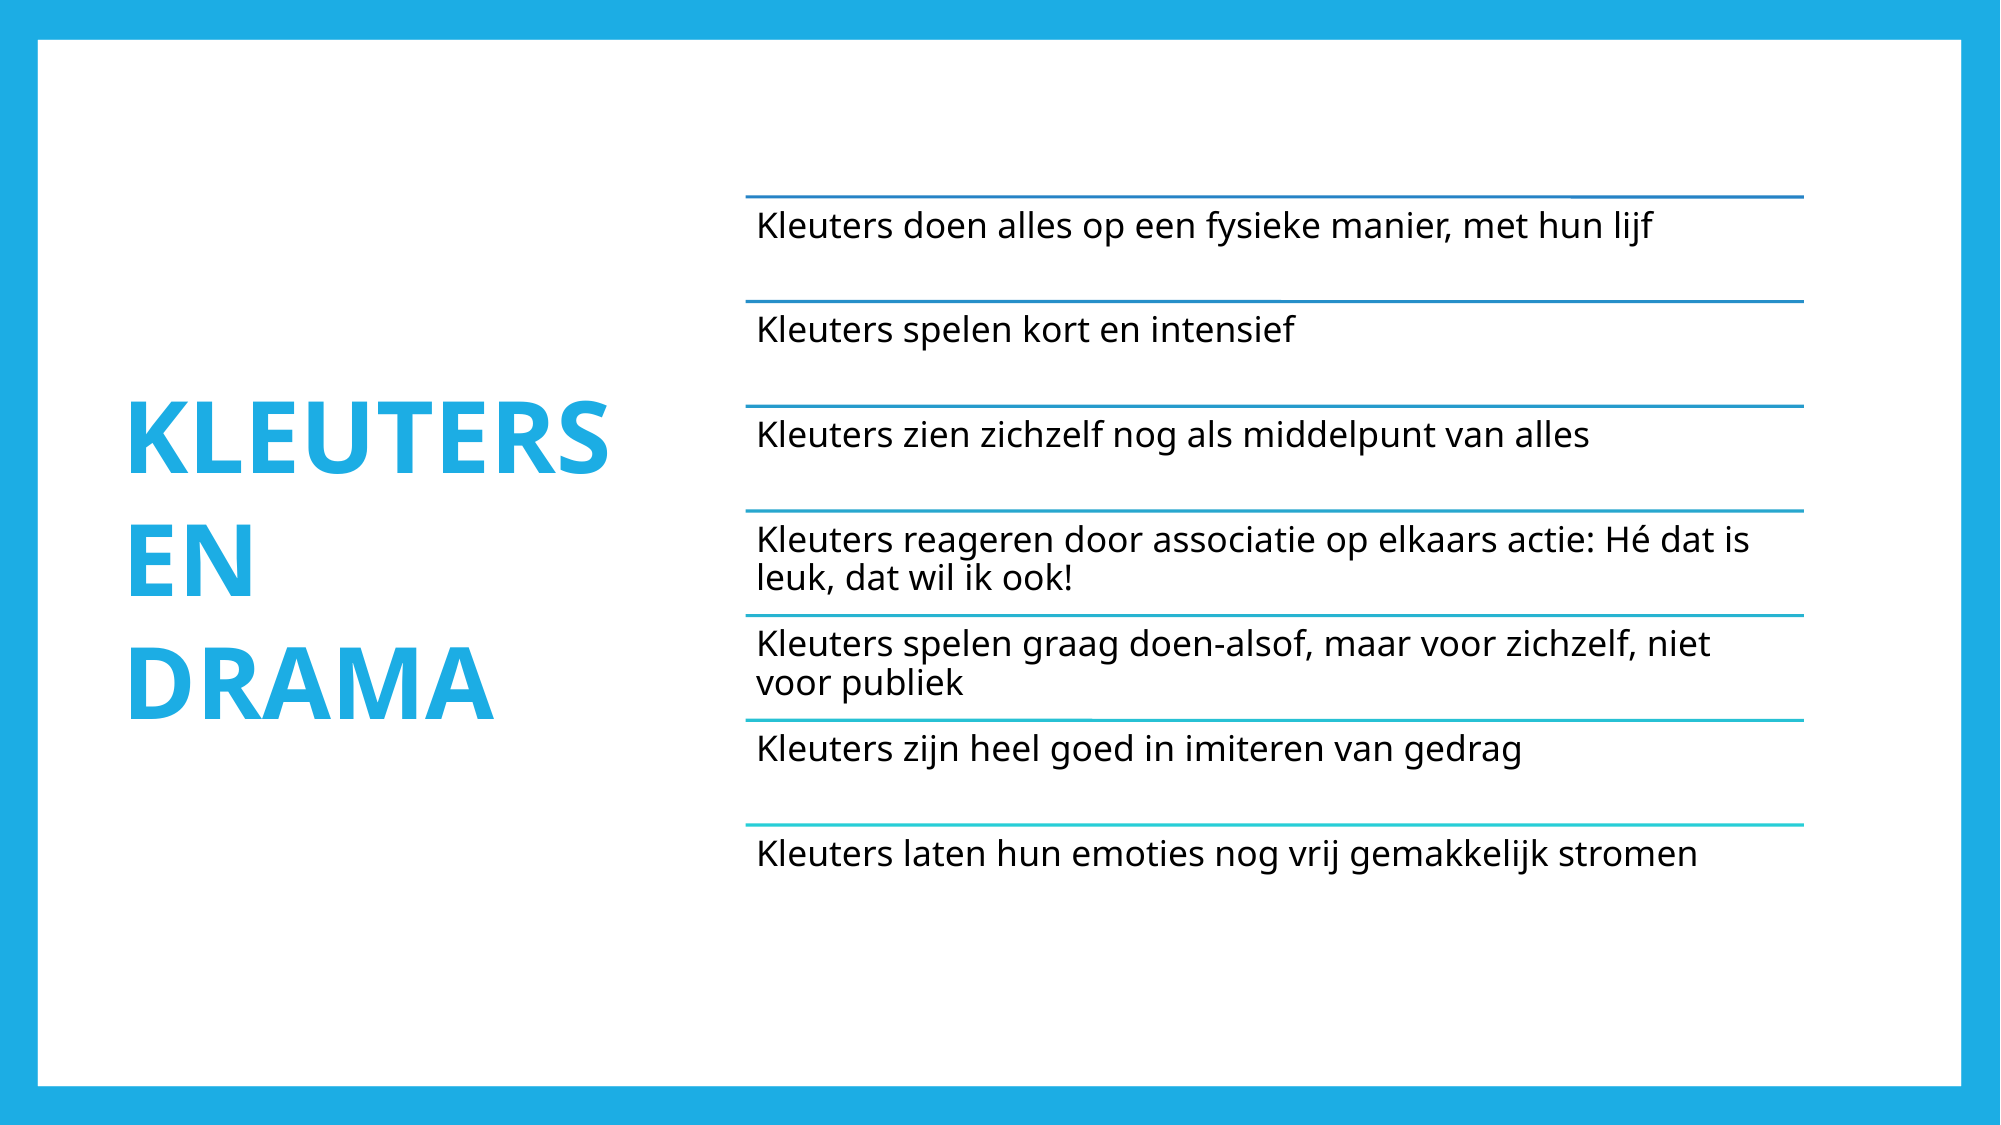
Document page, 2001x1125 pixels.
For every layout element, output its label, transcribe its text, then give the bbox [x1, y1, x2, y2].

text_box [36, 38, 1963, 1088]
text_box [745, 196, 1805, 931]
text_box Kleuters en drama [107, 99, 659, 1020]
